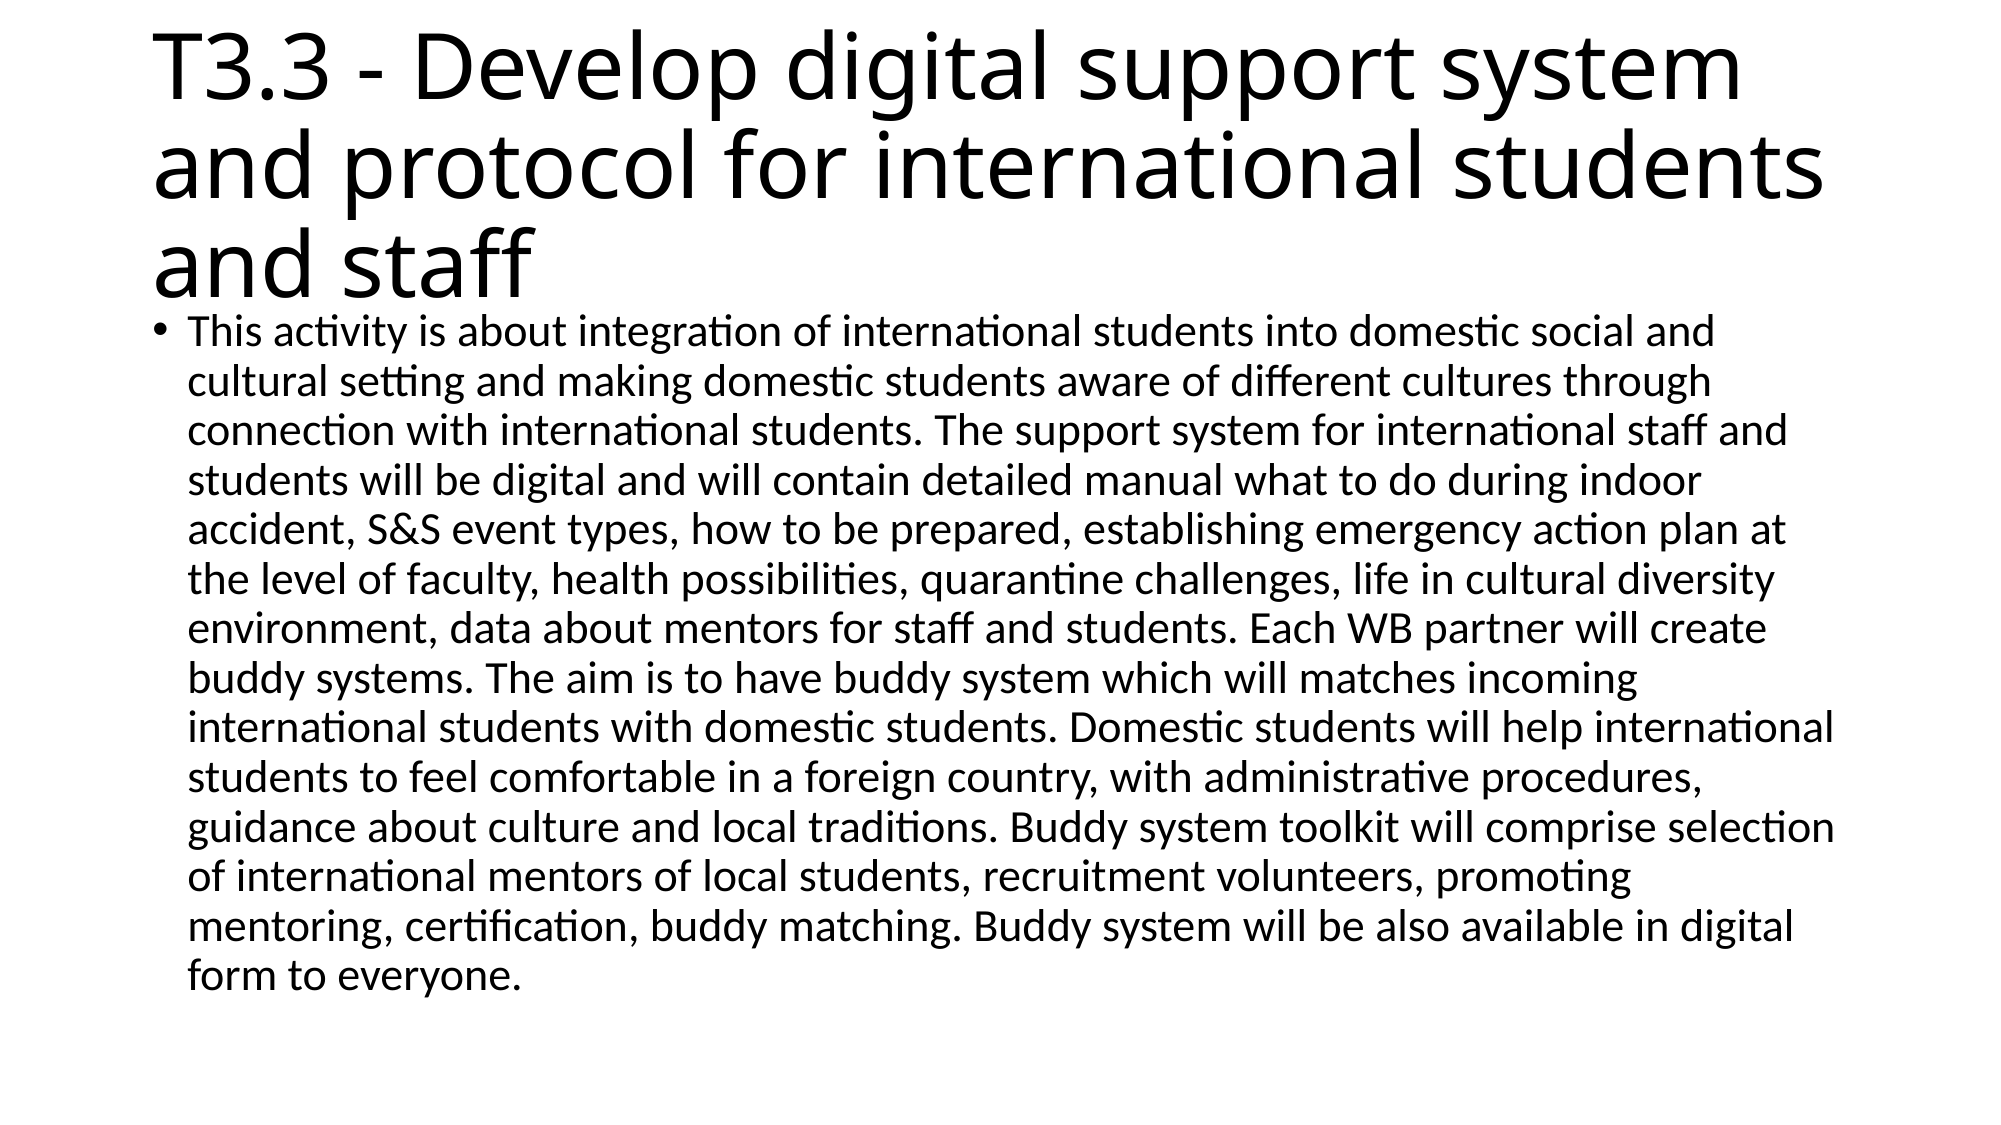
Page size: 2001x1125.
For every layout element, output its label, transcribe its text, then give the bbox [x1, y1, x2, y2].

title T3.3 - Develop digital support system and protocol for international students and staff [137, 59, 1863, 278]
list This activity is about integration of international students into domestic social and cultural setting and making domestic students aware of different cultures through connection with international students. The support system for international staff and students will be digital and will contain detailed manual what to do during indoor accident, S&S event types, how to be prepared, establishing emergency action plan at the level of faculty, health possibilities, quarantine challenges, life in cultural diversity environment, data about mentors for staff and students. Each WB partner will create buddy systems. The aim is to have buddy system which will matches incoming international students with domestic students. Domestic students will help international students to feel comfortable in a foreign country, with administrative procedures, guidance about culture and local traditions. Buddy system toolkit will comprise selection of international mentors of local students, recruitment volunteers, promoting mentoring, certification, buddy matching. Buddy system will be also available in digital form to everyone. [137, 299, 1863, 1014]
